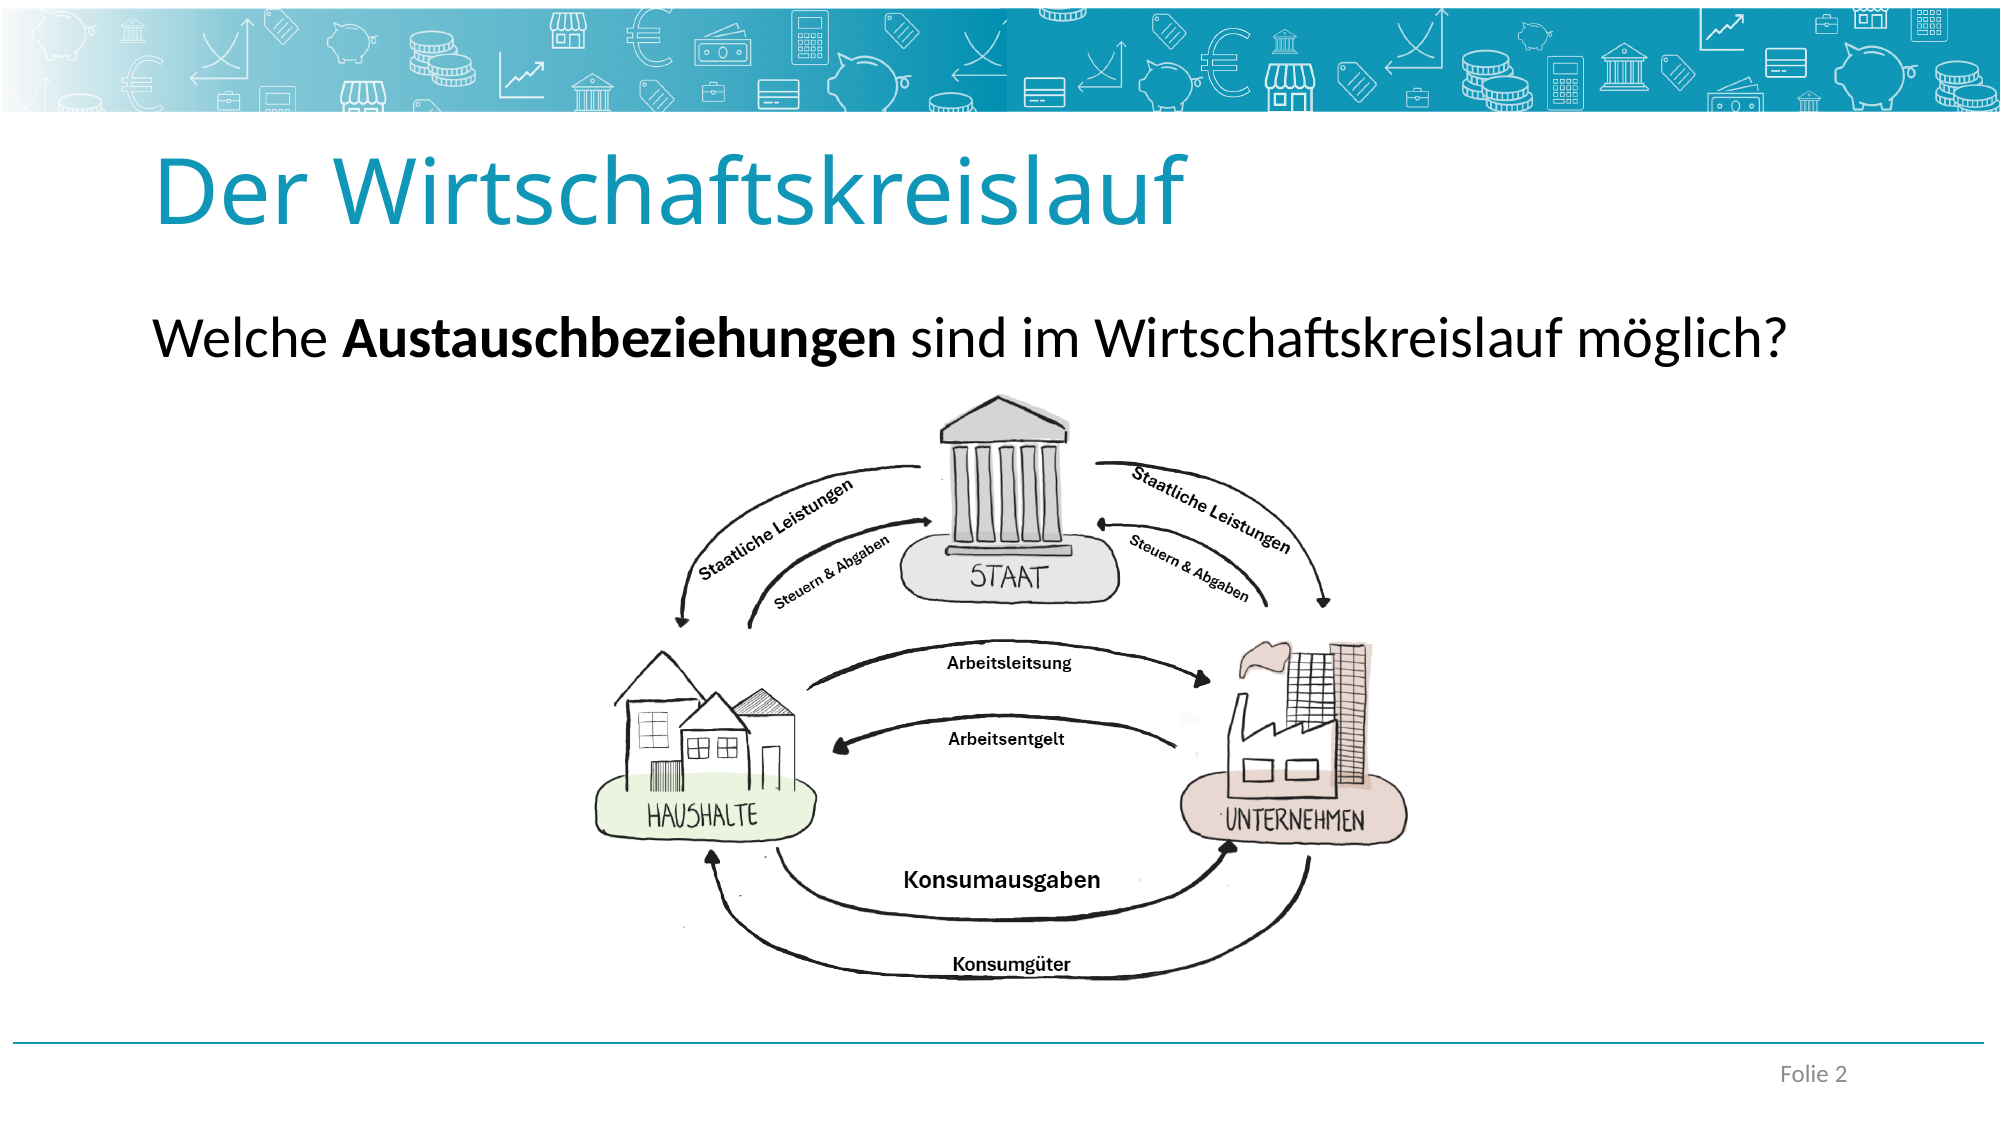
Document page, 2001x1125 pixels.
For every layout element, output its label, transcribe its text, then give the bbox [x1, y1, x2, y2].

title Der Wirtschaftskreislauf [137, 111, 1863, 278]
picture [970, 99, 974, 109]
picture [1006, 8, 2001, 112]
picture [1, 8, 964, 112]
list Welche Austauschbeziehungen sind im Wirtschaftskreislauf möglich? [137, 299, 1863, 1014]
picture [563, 365, 1488, 1085]
slide_number Folie 2 [1412, 1042, 1863, 1103]
